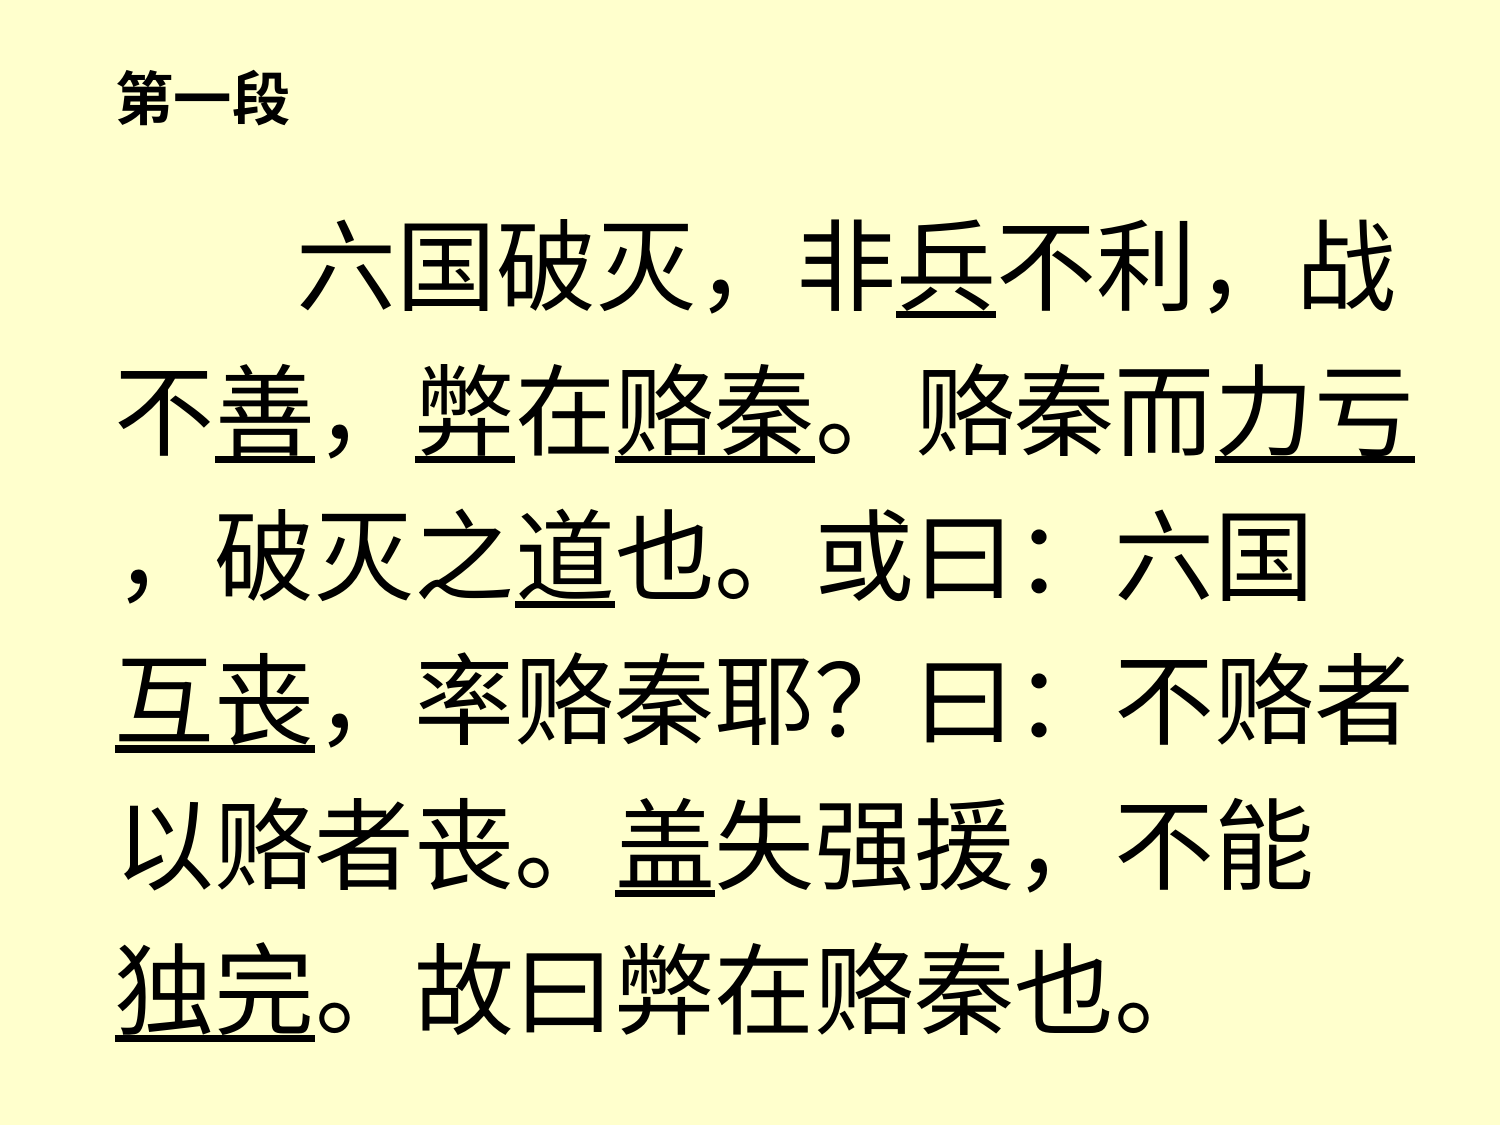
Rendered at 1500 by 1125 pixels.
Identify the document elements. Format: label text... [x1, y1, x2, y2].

text_box 第一段 [101, 54, 397, 140]
text_box 六国破灭，非兵不利，战不善，弊在赂秦。赂秦而力亏，破灭之道也。或曰：六国互丧，率赂秦耶？曰：不赂者以赂者丧。盖失强援，不能独完。故曰弊在赂秦也。 [100, 196, 1438, 1080]
